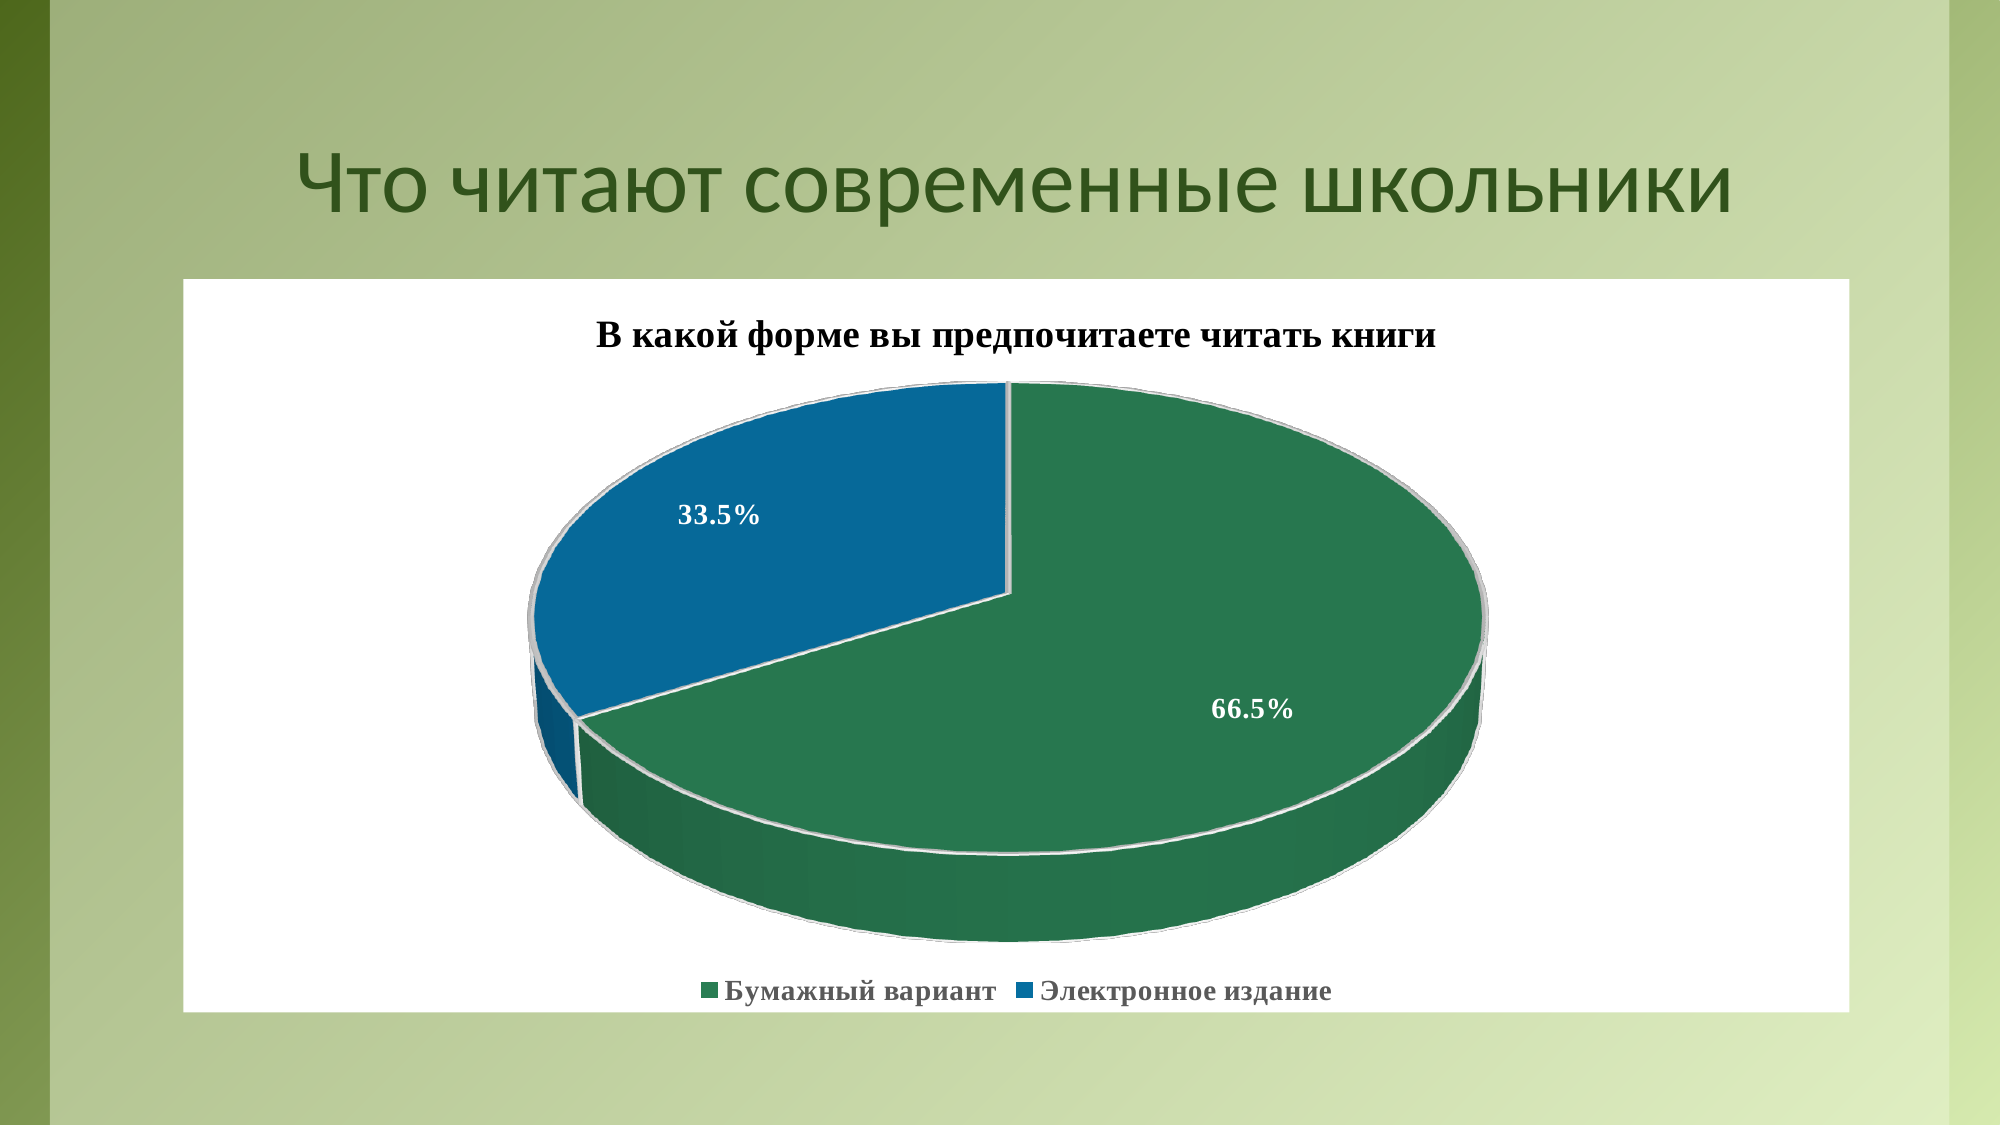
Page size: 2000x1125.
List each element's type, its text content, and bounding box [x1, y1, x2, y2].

chart [183, 279, 1850, 1013]
title Что читают современные школьники [183, 12, 1850, 242]
